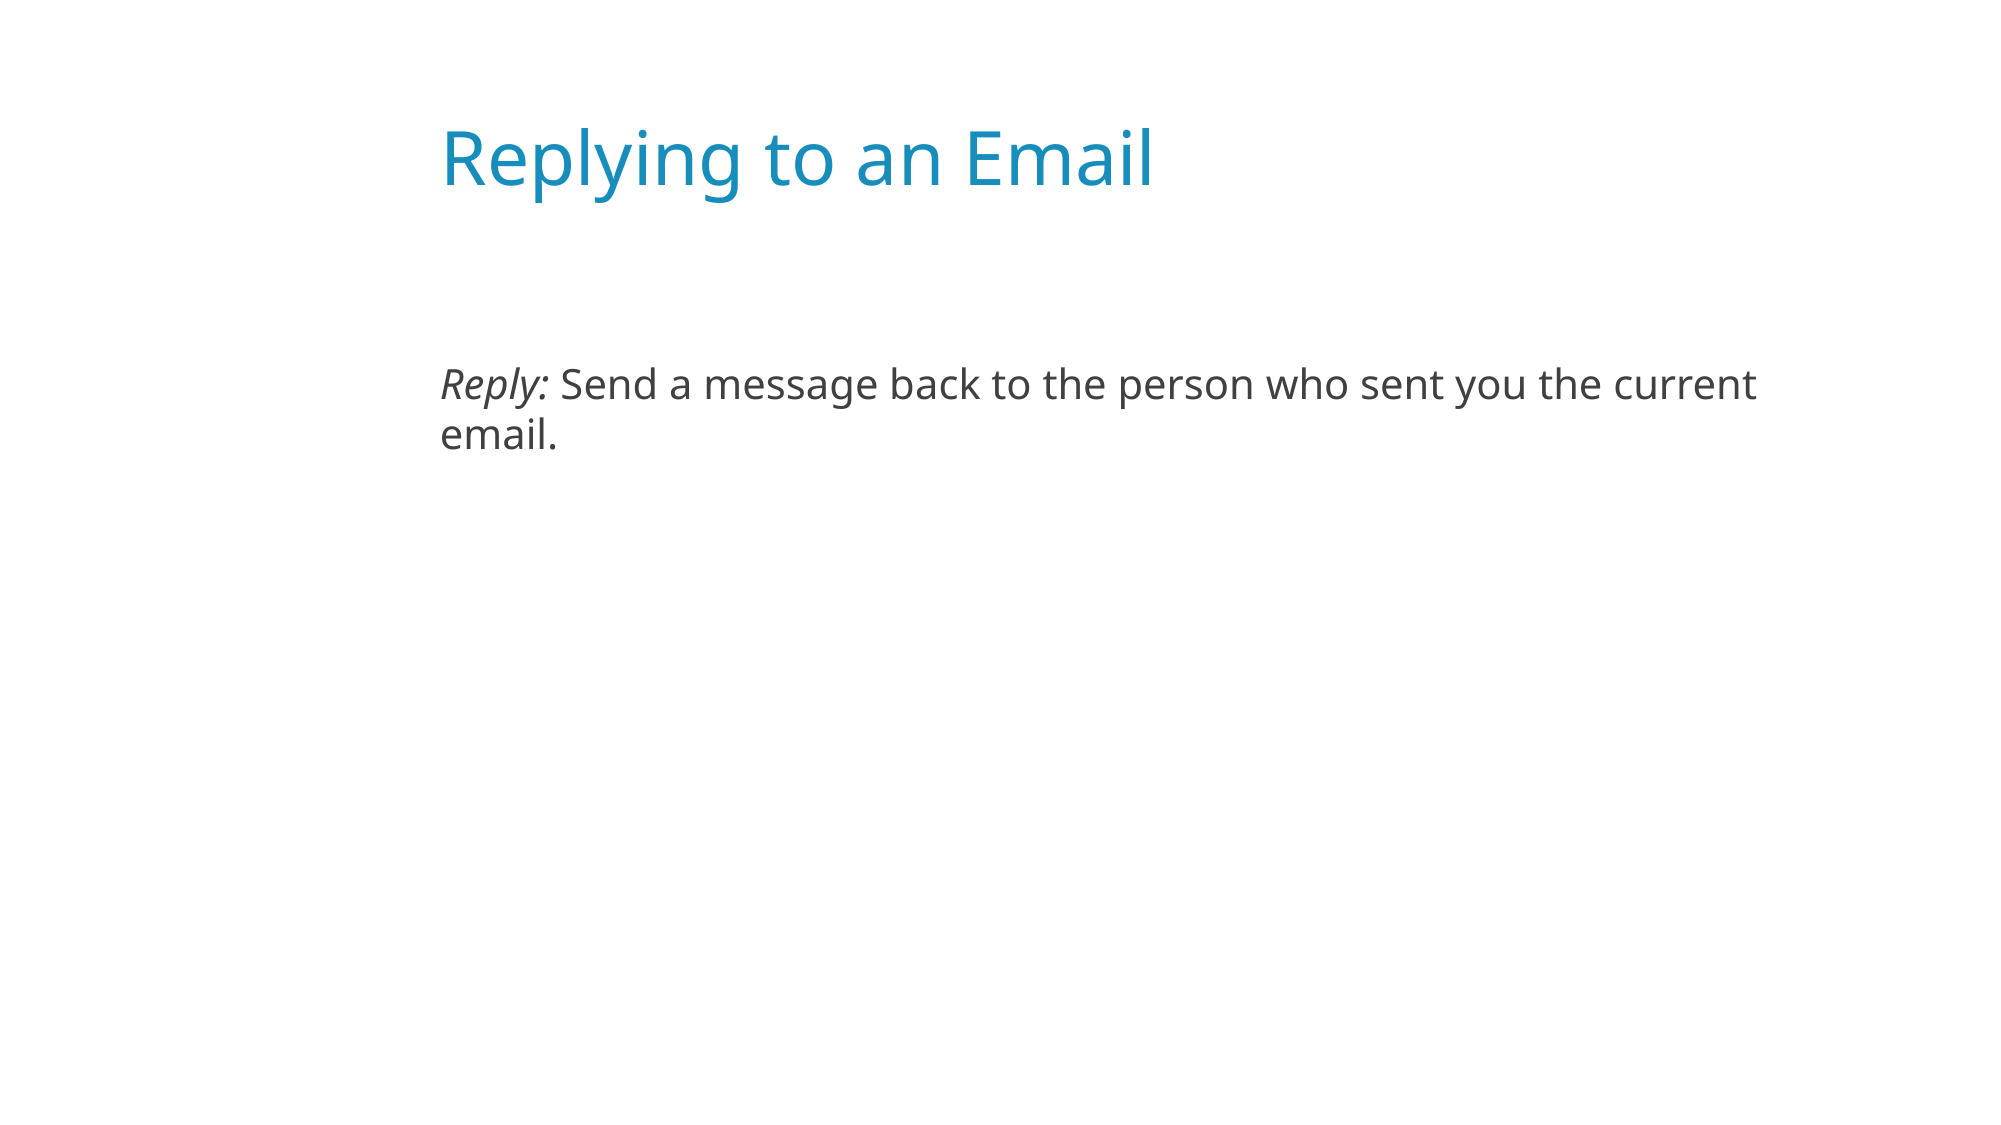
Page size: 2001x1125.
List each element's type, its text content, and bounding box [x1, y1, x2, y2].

title Replying to an Email [425, 102, 1888, 313]
list Reply: Send a message back to the person who sent you the current email. [424, 350, 1888, 1074]
